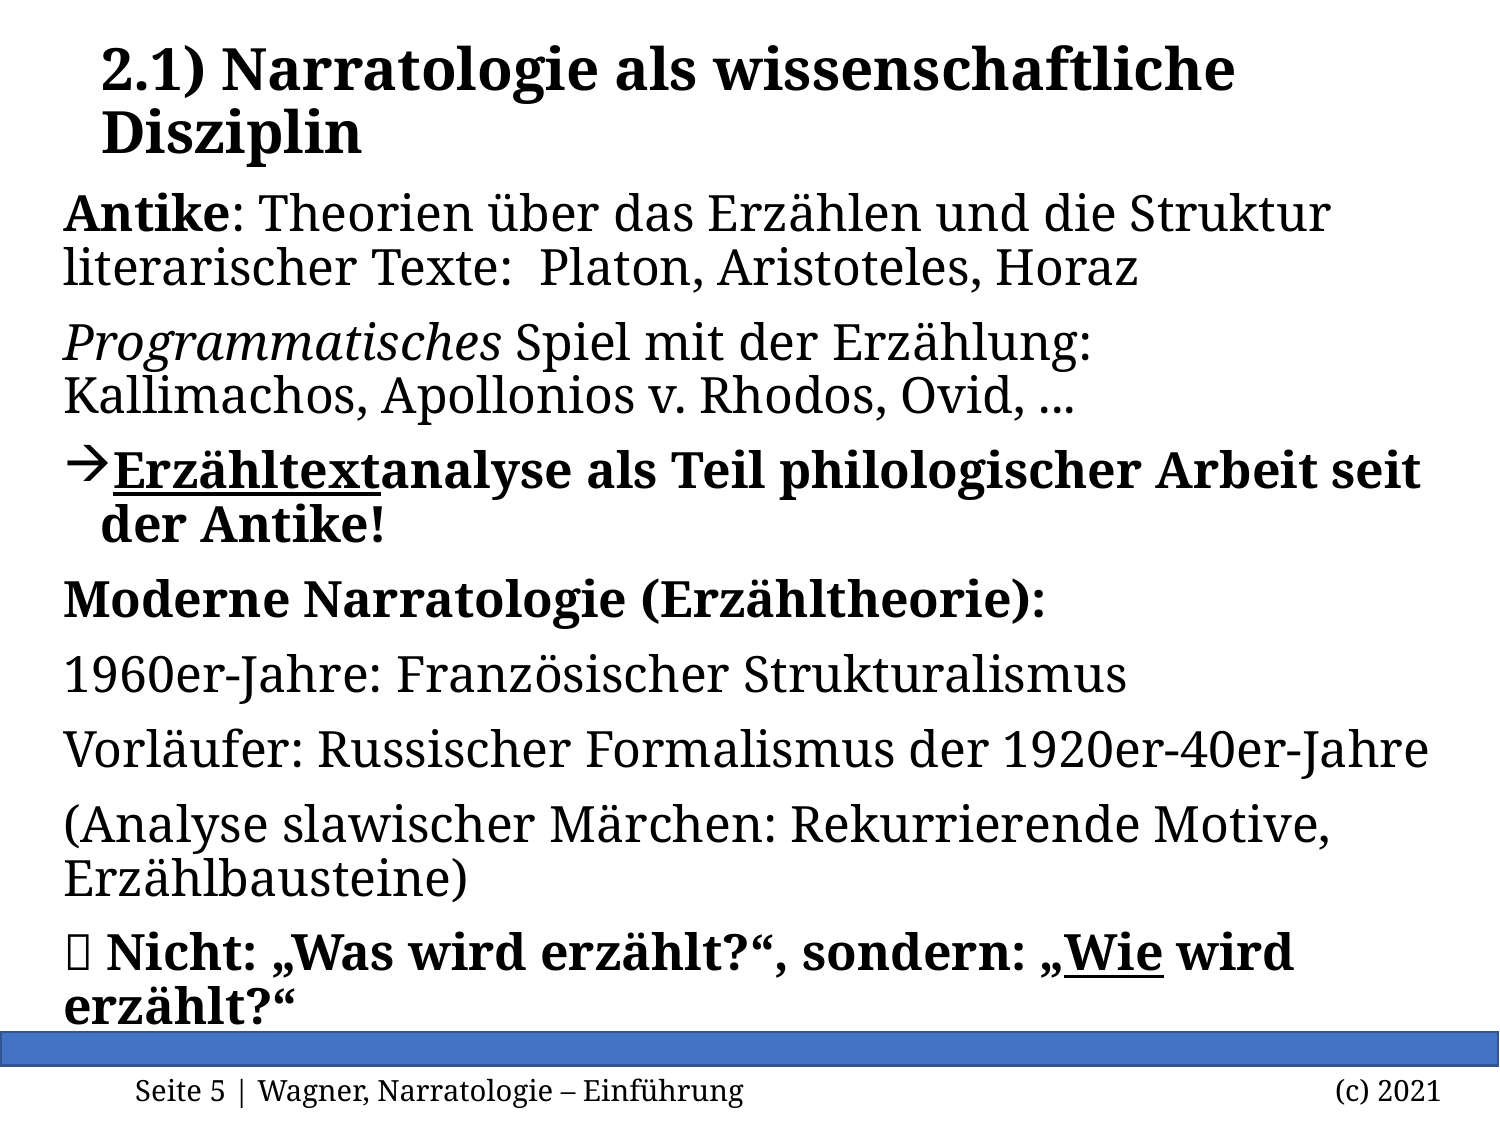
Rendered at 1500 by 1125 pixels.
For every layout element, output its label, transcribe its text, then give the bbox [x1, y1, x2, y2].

text_box Antike: Theorien über das Erzählen und die Struktur literarischer Texte: Platon, Aristoteles, Horaz Programmatisches Spiel mit der Erzählung: Kallimachos, Apollonios v. Rhodos, Ovid, ... Erzähltextanalyse als Teil philologischer Arbeit seit der Antike! Moderne Narratologie (Erzähltheorie): 1960er-Jahre: Französischer Strukturalismus Vorläufer: Russischer Formalismus der 1920er-40er-Jahre (Analyse slawischer Märchen: Rekurrierende Motive, Erzählbausteine)  Nicht: „Was wird erzählt?“, sondern: „Wie wird erzählt?“ [48, 180, 1473, 895]
text_box [0, 1031, 1499, 1067]
text_box Seite <Foliennummer> | Wagner, Narratologie – Einführung (c) 2021 [120, 1064, 1500, 1120]
title 2.1) Narratologie als wissenschaftliche Disziplin [101, 42, 1399, 164]
